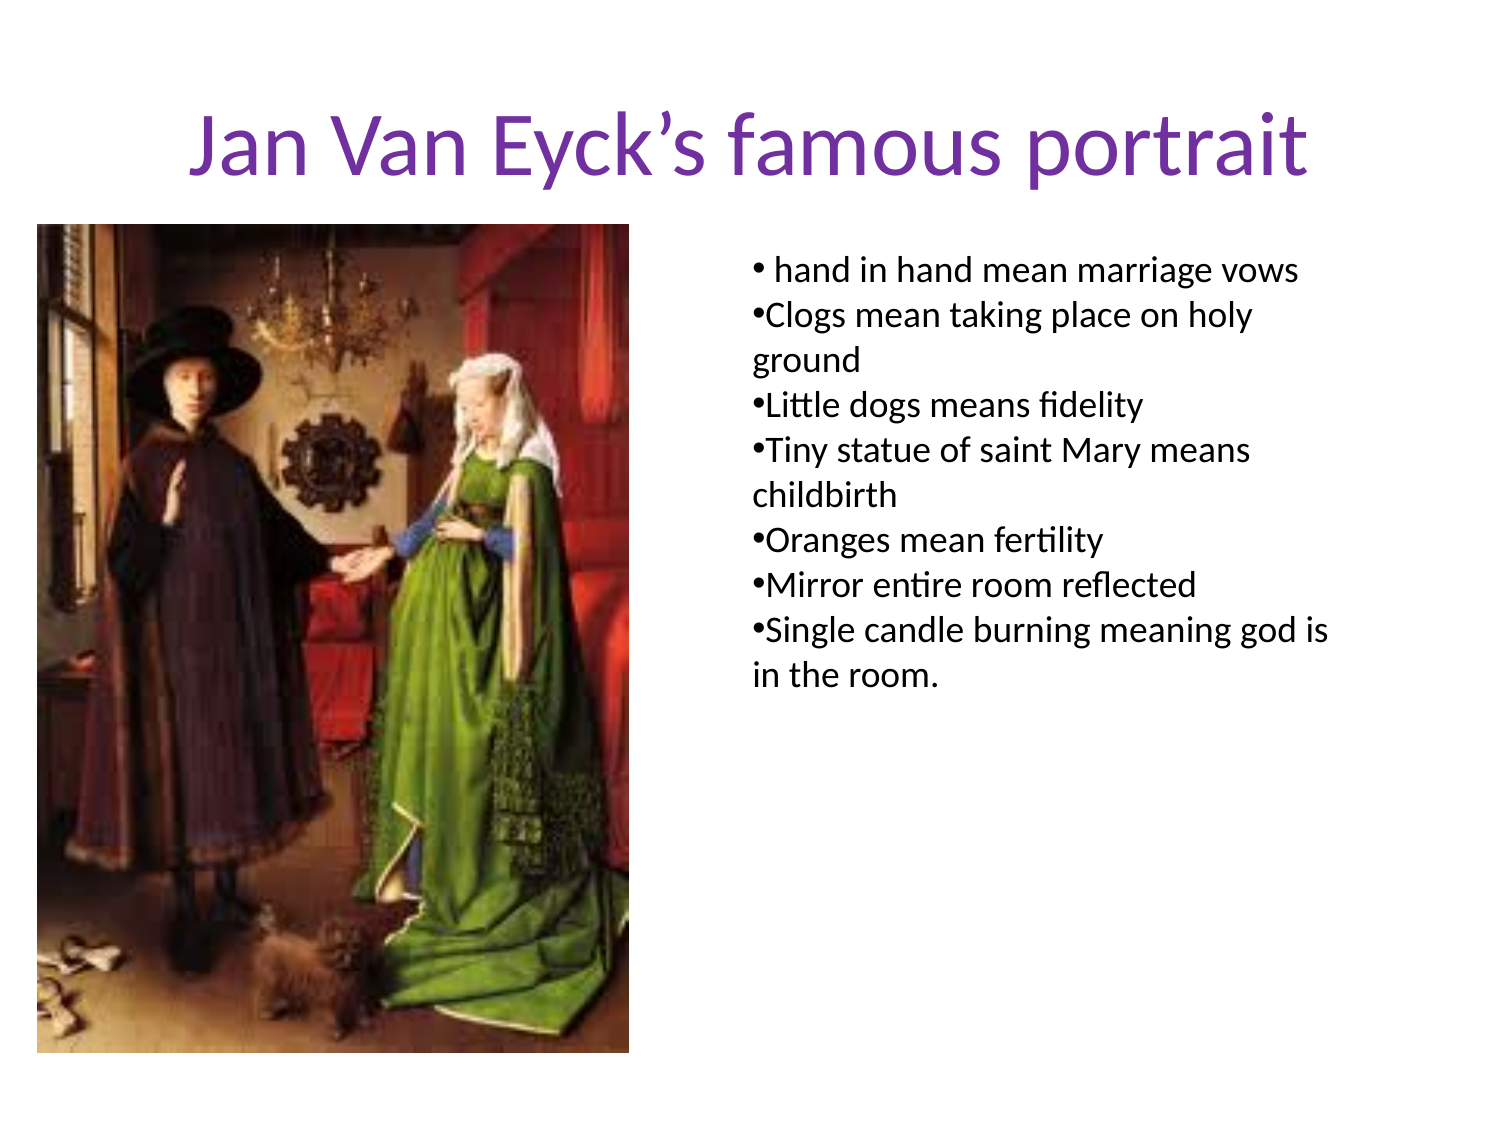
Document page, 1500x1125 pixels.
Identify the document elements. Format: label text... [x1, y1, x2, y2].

picture [37, 224, 629, 1053]
title Jan Van Eyck’s famous portrait [75, 45, 1425, 233]
text_box hand in hand mean marriage vows Clogs mean taking place on holy ground Little dogs means fidelity Tiny statue of saint Mary means childbirth Oranges mean fertility Mirror entire room reflected Single candle burning meaning god is in the room. [737, 237, 1375, 703]
